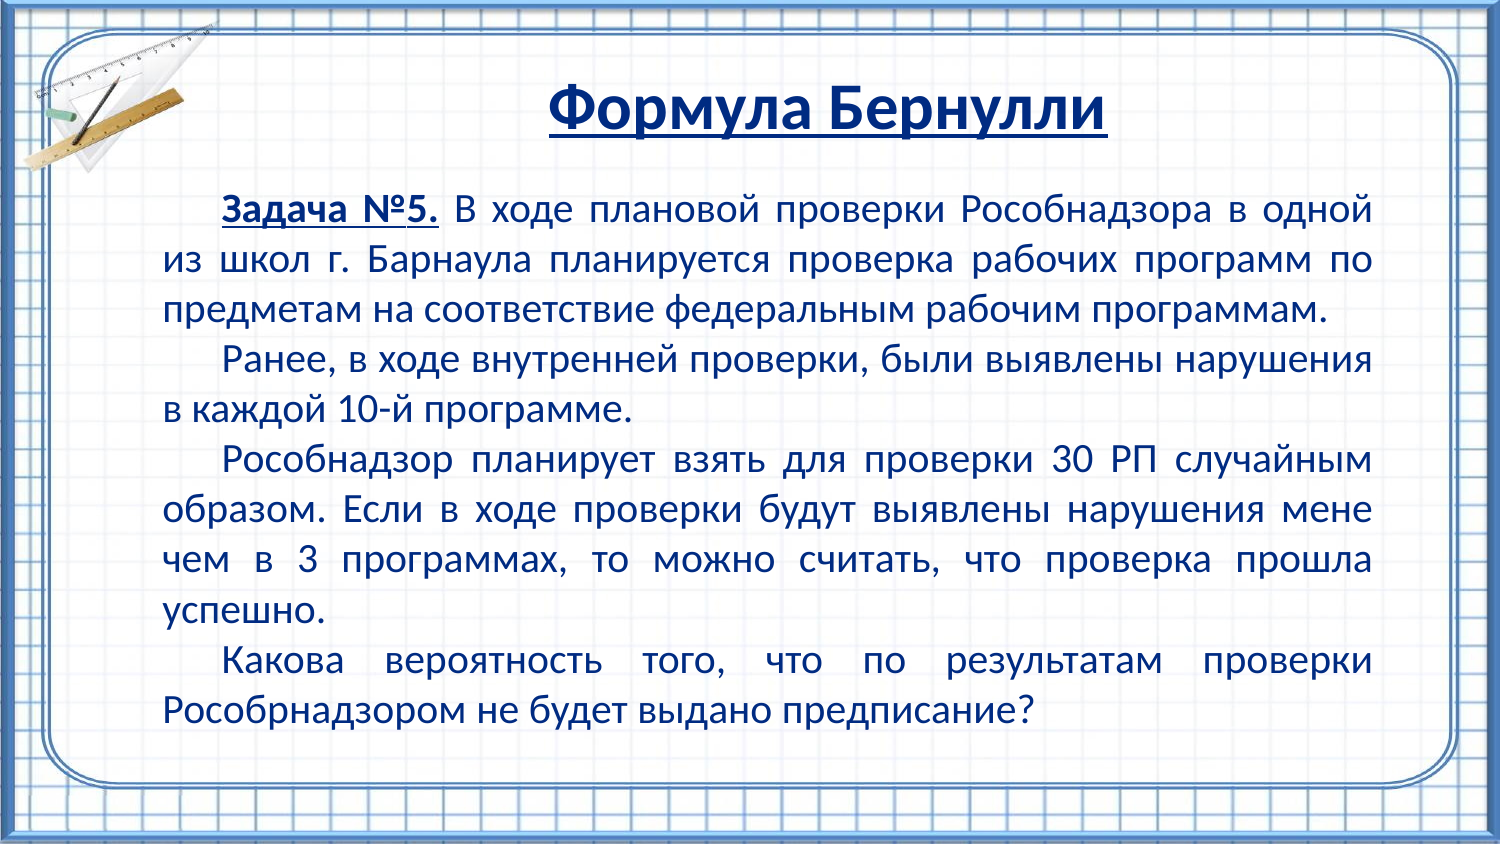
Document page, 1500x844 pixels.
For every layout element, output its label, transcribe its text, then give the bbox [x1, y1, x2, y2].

text_box Формула Бернулли [194, 55, 1388, 151]
text_box Задача №5. В ходе плановой проверки Рособнадзора в одной из школ г. Барнаула планируется проверка рабочих программ по предметам на соответствие федеральным рабочим программам. Ранее, в ходе внутренней проверки, были выявлены нарушения в каждой 10-й программе. Рособнадзор планирует взять для проверки 30 РП случайным образом. Если в ходе проверки будут выявлены нарушения мене чем в 3 программах, то можно считать, что проверка прошла успешно. Какова вероятность того, что по результатам проверки Рособрнадзором не будет выдано предписание? [147, 173, 1388, 739]
picture [0, 0, 1500, 844]
